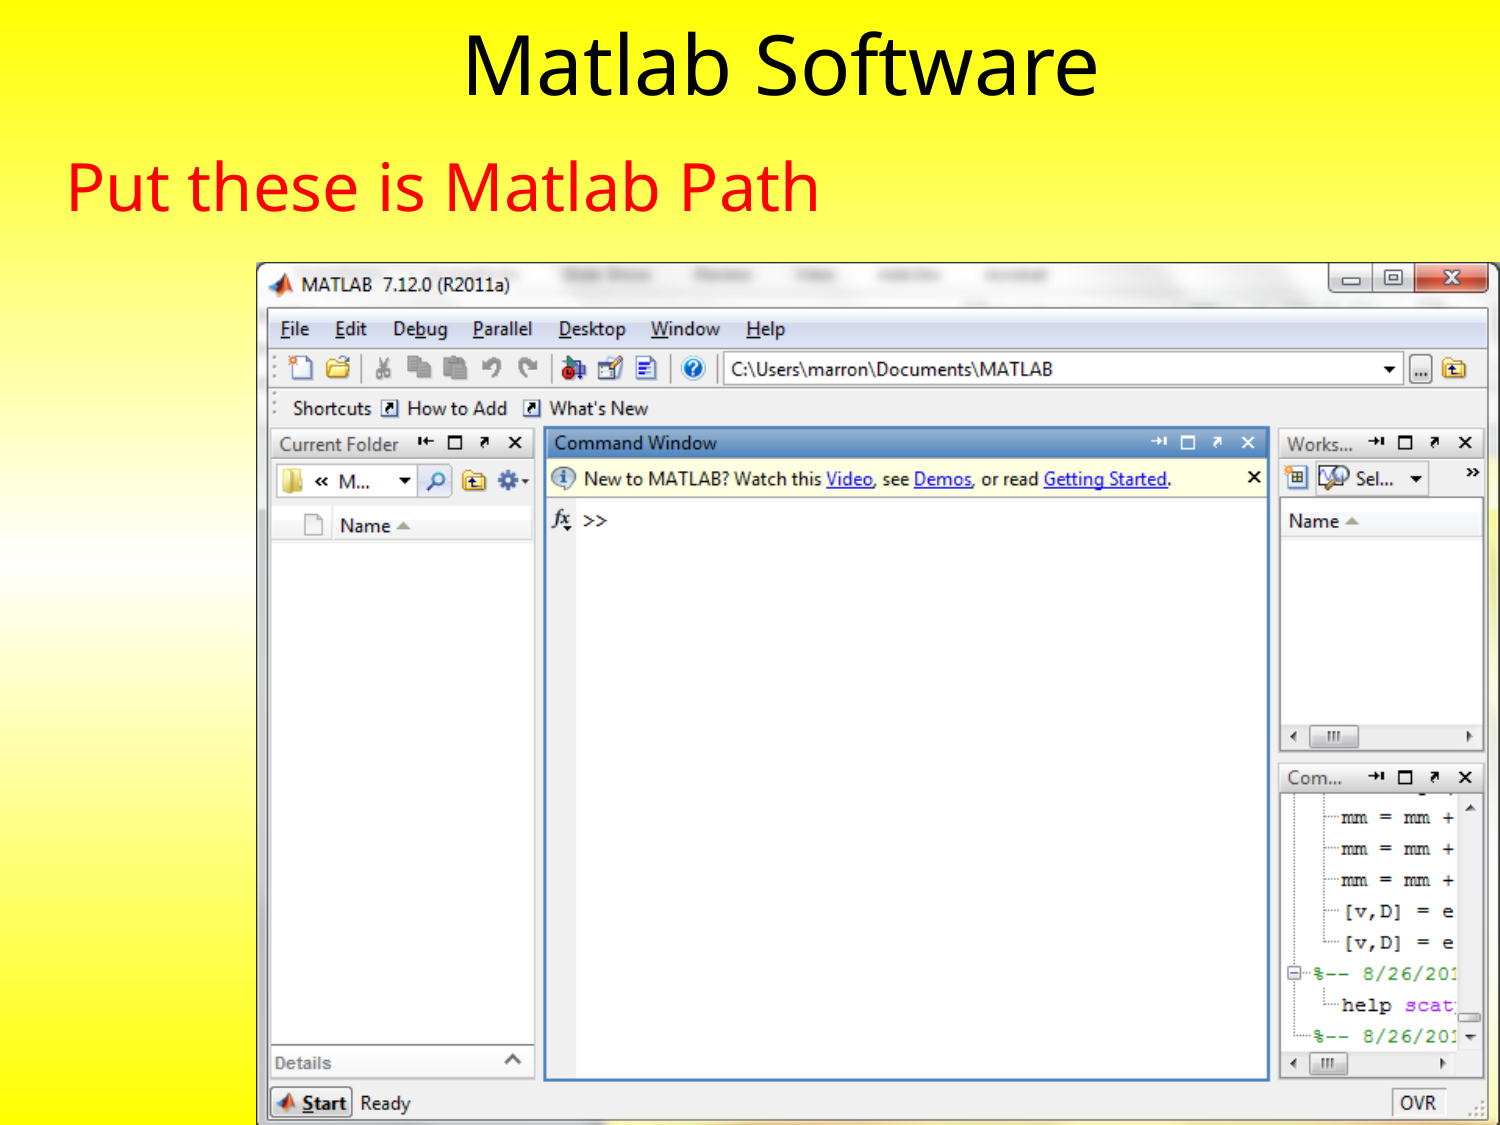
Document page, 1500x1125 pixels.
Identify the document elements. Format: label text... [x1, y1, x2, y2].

picture [255, 262, 1500, 1125]
title Matlab Software [125, 0, 1438, 125]
list Put these is Matlab Path [50, 137, 1463, 1025]
